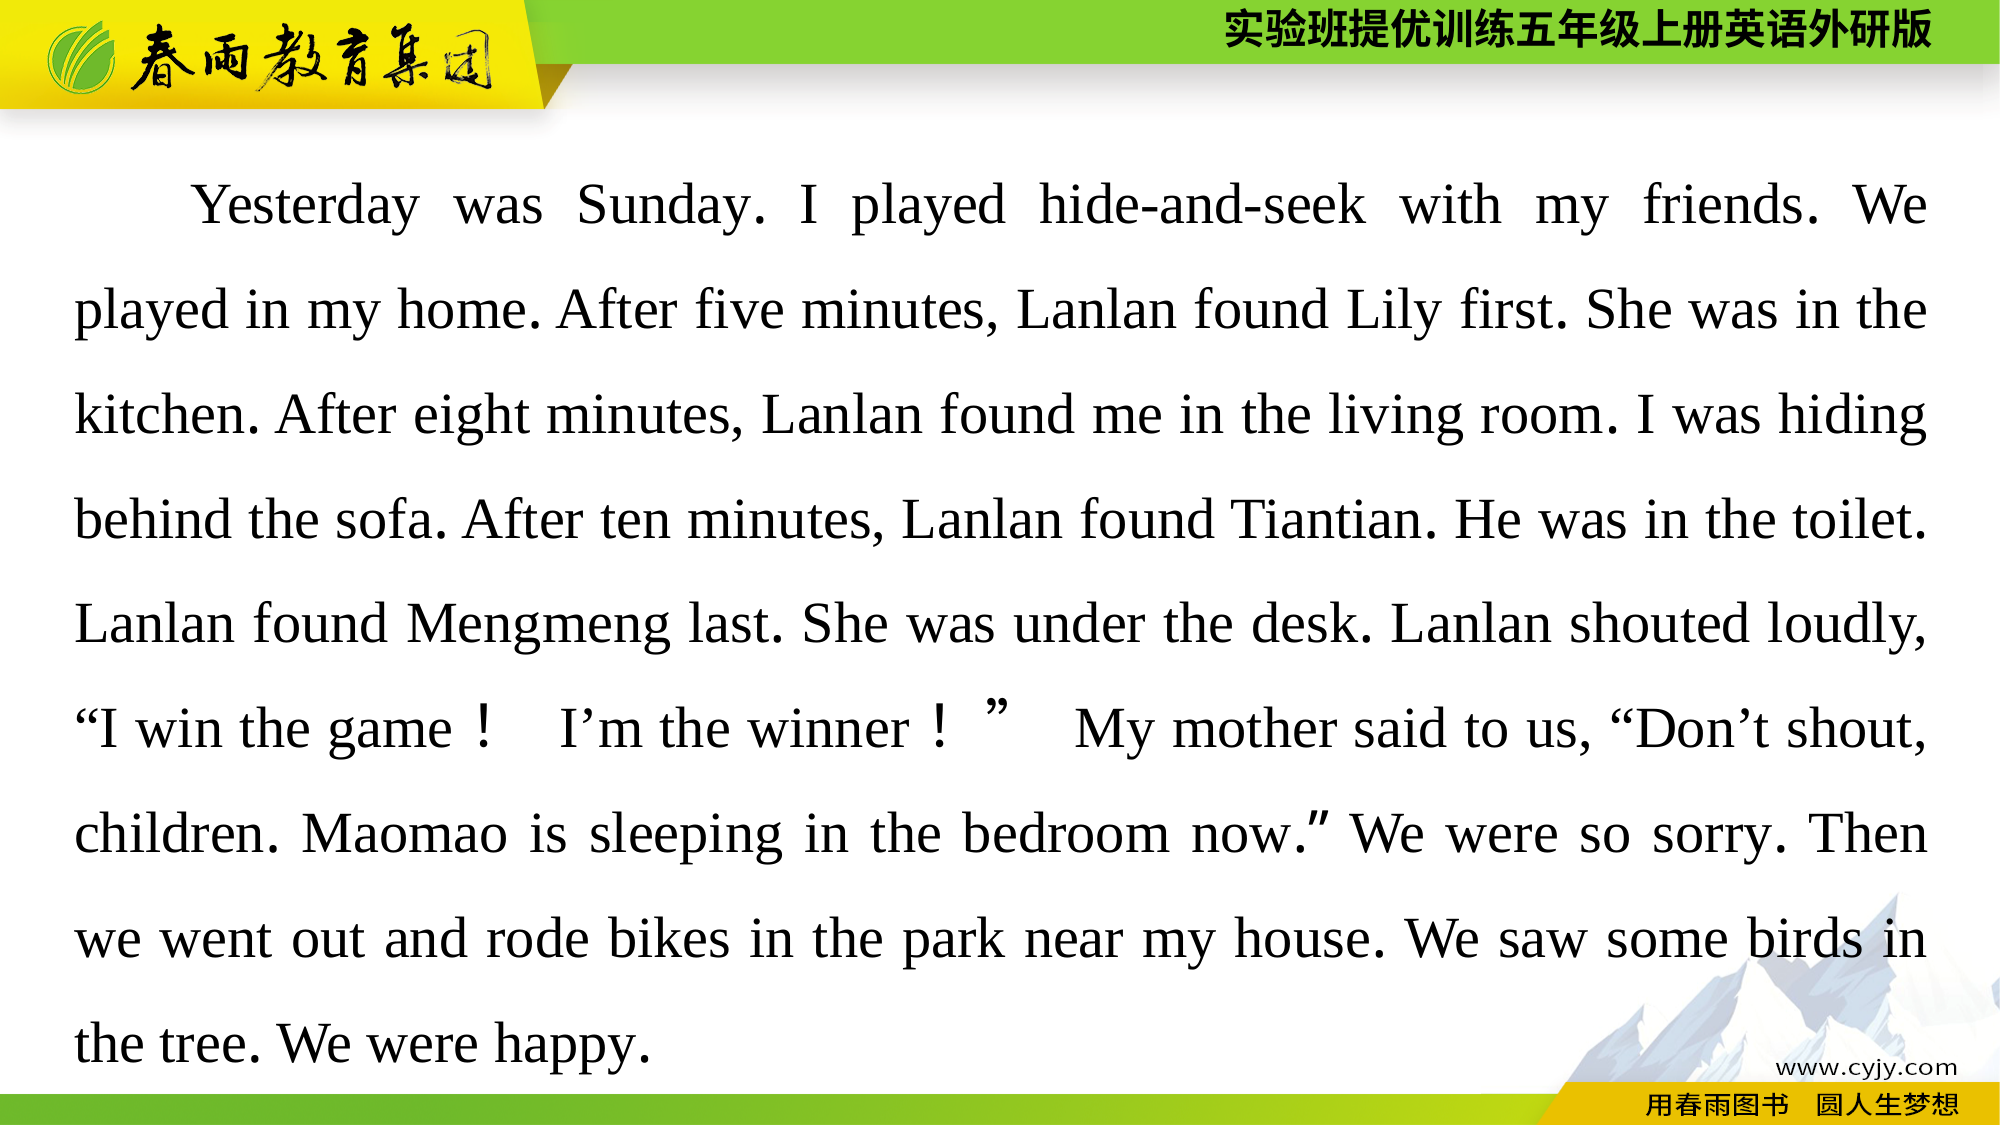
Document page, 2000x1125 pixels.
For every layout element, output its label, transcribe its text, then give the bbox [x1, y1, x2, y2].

picture [0, 0, 2000, 1125]
list Yesterday was Sunday. I played hide-and-seek with my friends. We played in my home. After five minutes, Lanlan found Lily first. She was in the kitchen. After eight minutes, Lanlan found me in the living room. I was hiding behind the sofa. After ten minutes, Lanlan found Tiantian. He was in the toilet. Lanlan found Mengmeng last. She was under the desk. Lanlan shouted loudly, “I win the game！ I’m the winner！” My mother said to us, “Don’t shout, children. Maomao is sleeping in the bedroom now.” We were so sorry. Then we went out and rode bikes in the park near my house. We saw some birds in the tree. We were happy. [59, 122, 1944, 1092]
